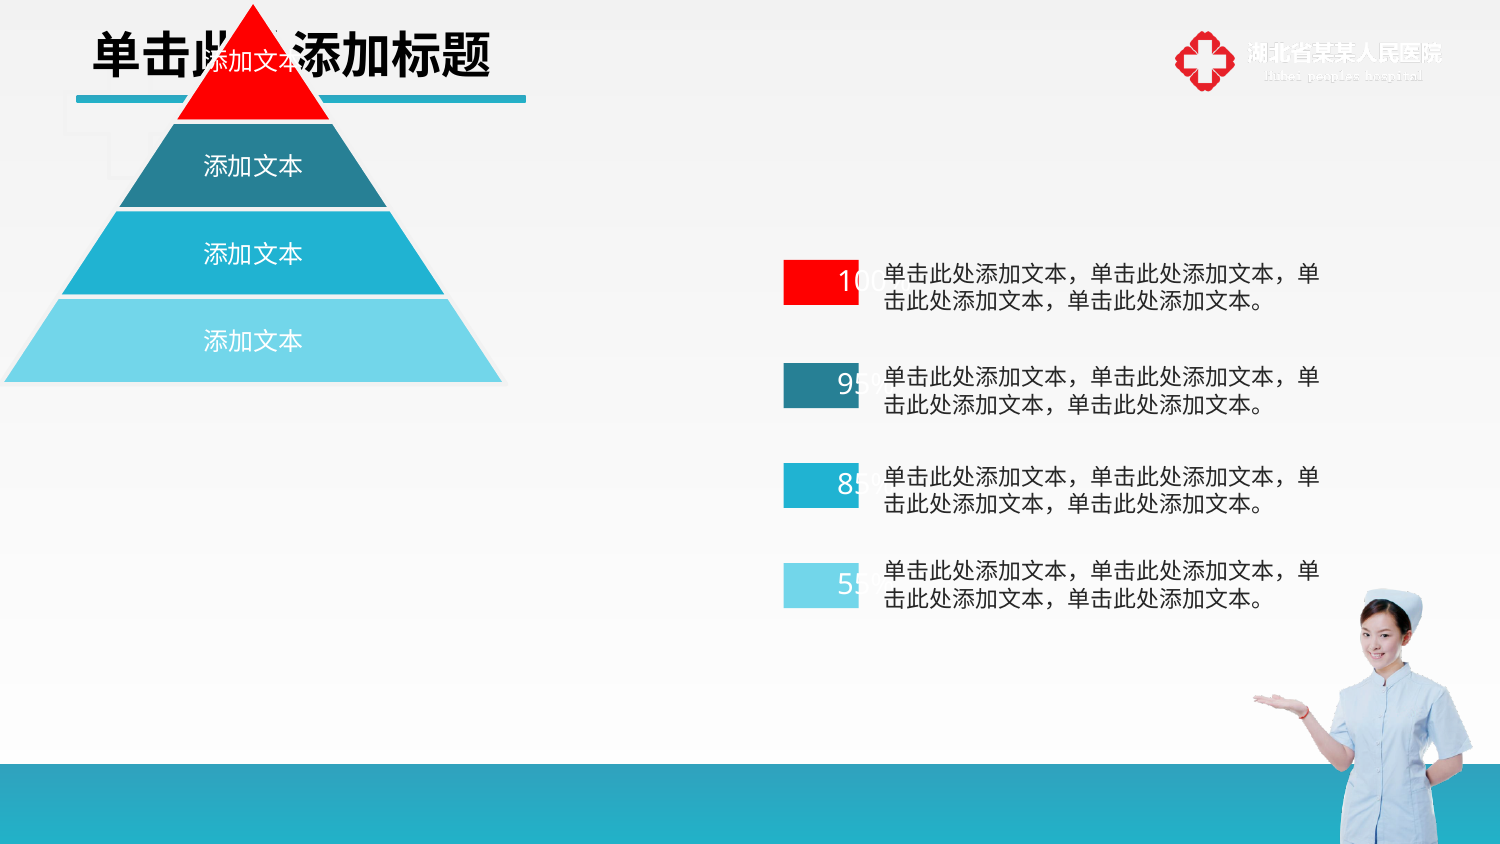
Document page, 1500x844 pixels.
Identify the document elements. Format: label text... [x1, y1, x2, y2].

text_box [783, 549, 1351, 621]
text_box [783, 251, 1351, 323]
title 单击此处添加标题 [267, 15, 774, 92]
picture [1175, 31, 1459, 92]
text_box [170, 238, 678, 623]
picture [1227, 563, 1500, 844]
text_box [783, 355, 1351, 427]
title 单击此处添加标题 [76, 15, 240, 92]
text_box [783, 455, 1351, 527]
